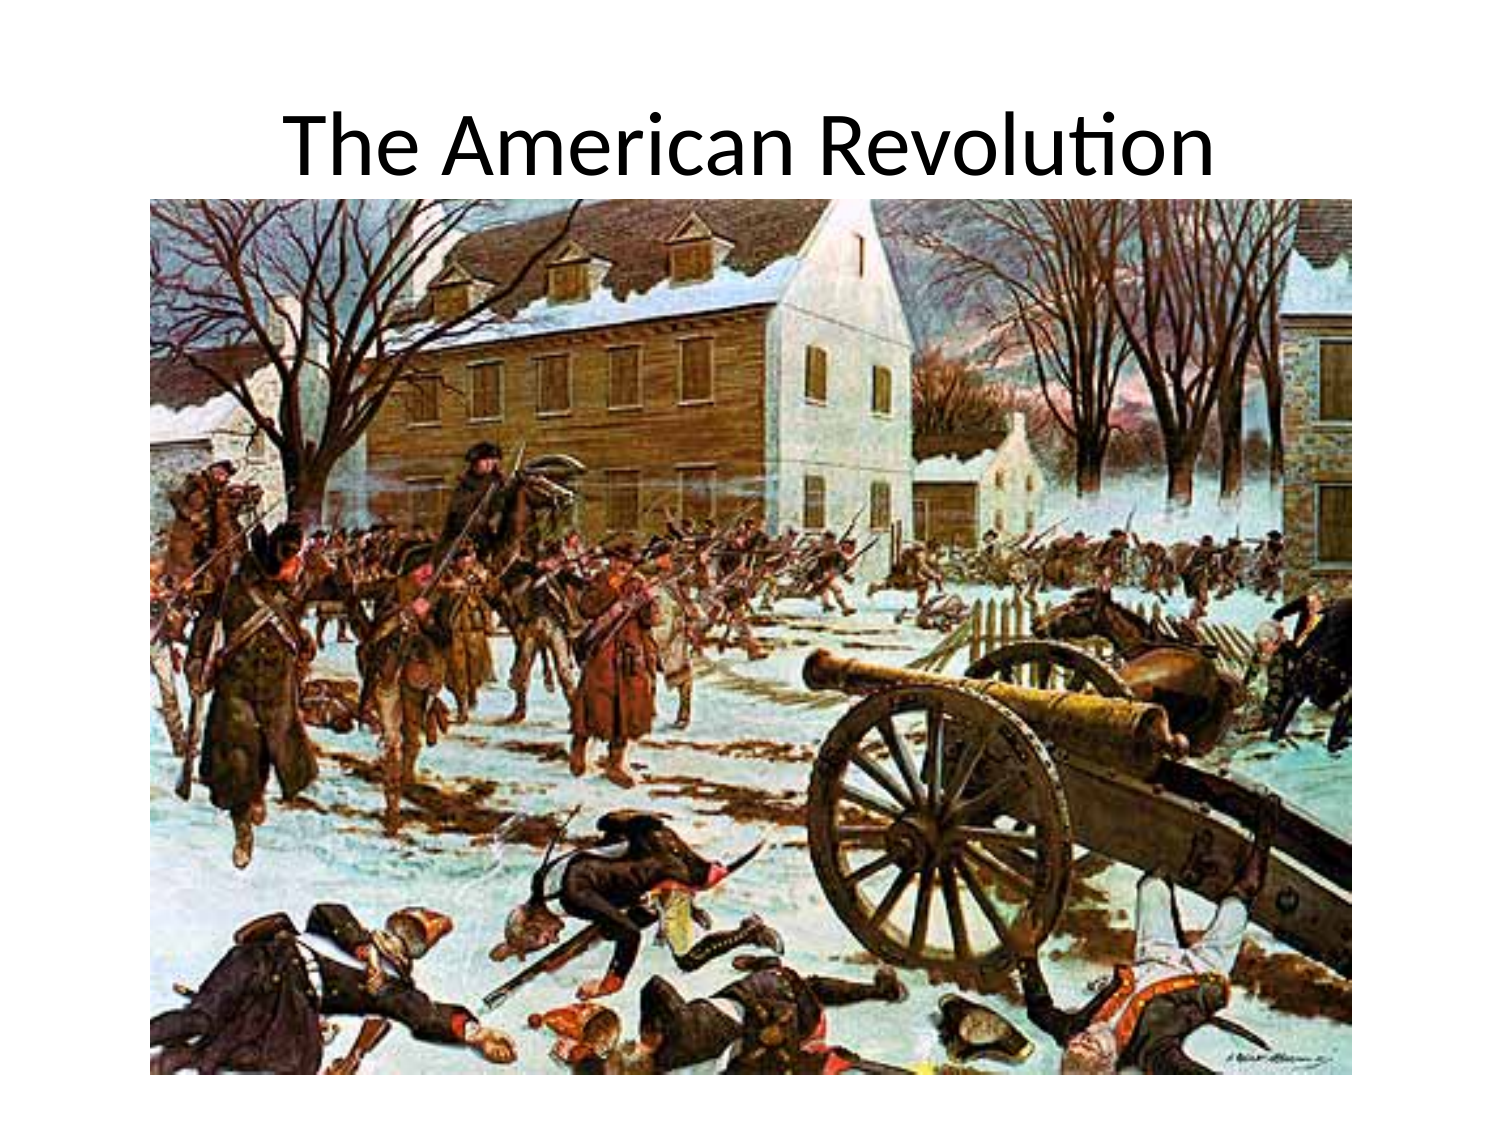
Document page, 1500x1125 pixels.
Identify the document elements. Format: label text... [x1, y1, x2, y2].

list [149, 199, 1352, 1076]
title The American Revolution [75, 45, 1425, 233]
